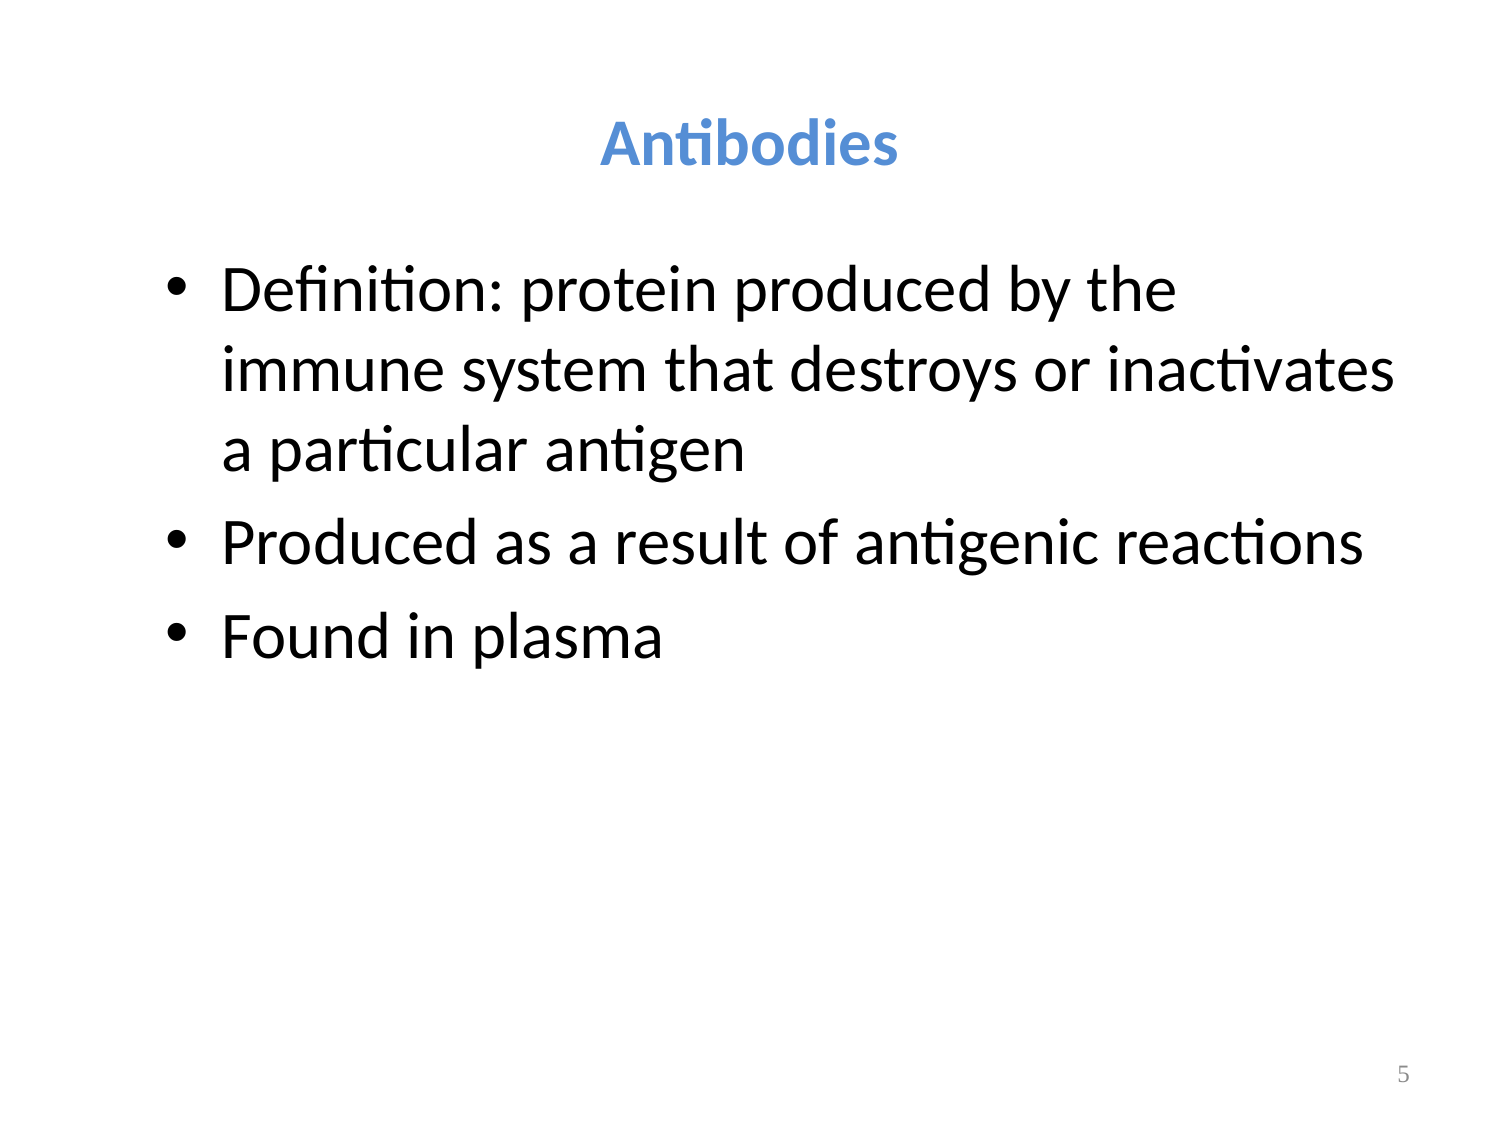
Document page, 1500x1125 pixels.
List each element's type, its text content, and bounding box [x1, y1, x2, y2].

slide_number 5 [1074, 1042, 1425, 1103]
title Antibodies [75, 45, 1425, 233]
list Definition: protein produced by the immune system that destroys or inactivates a particular antigen Produced as a result of antigenic reactions Found in plasma [150, 237, 1425, 1043]
